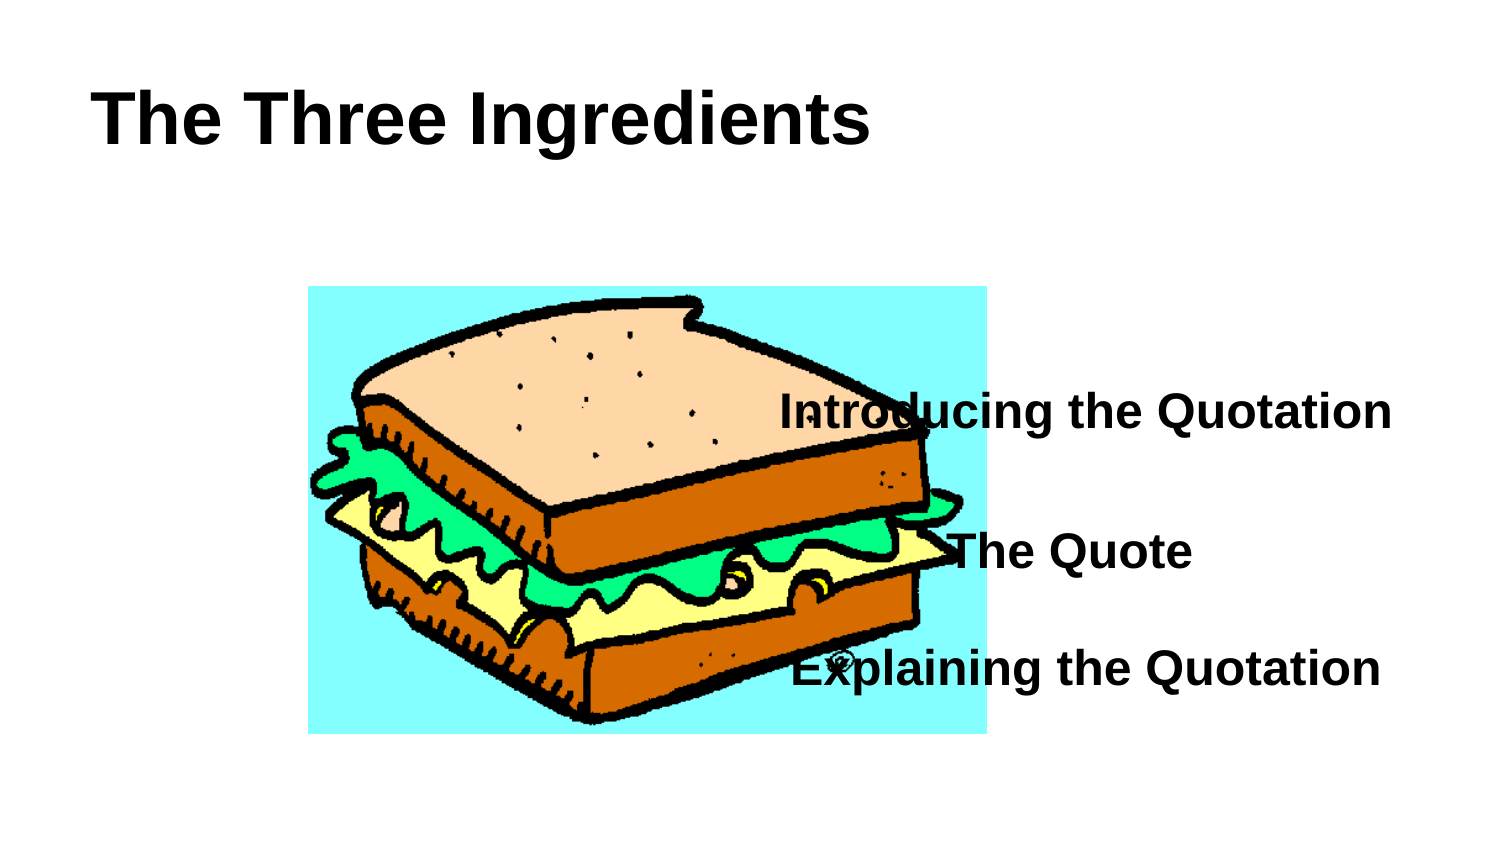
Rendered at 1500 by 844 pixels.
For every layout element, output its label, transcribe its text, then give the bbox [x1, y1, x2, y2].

text_box Explaining the Quotation [991, 620, 1447, 711]
picture [308, 285, 987, 734]
text_box The Quote [991, 503, 1365, 594]
title The Three Ingredients [75, 3, 1425, 175]
text_box Introducing the Quotation [991, 363, 1467, 454]
